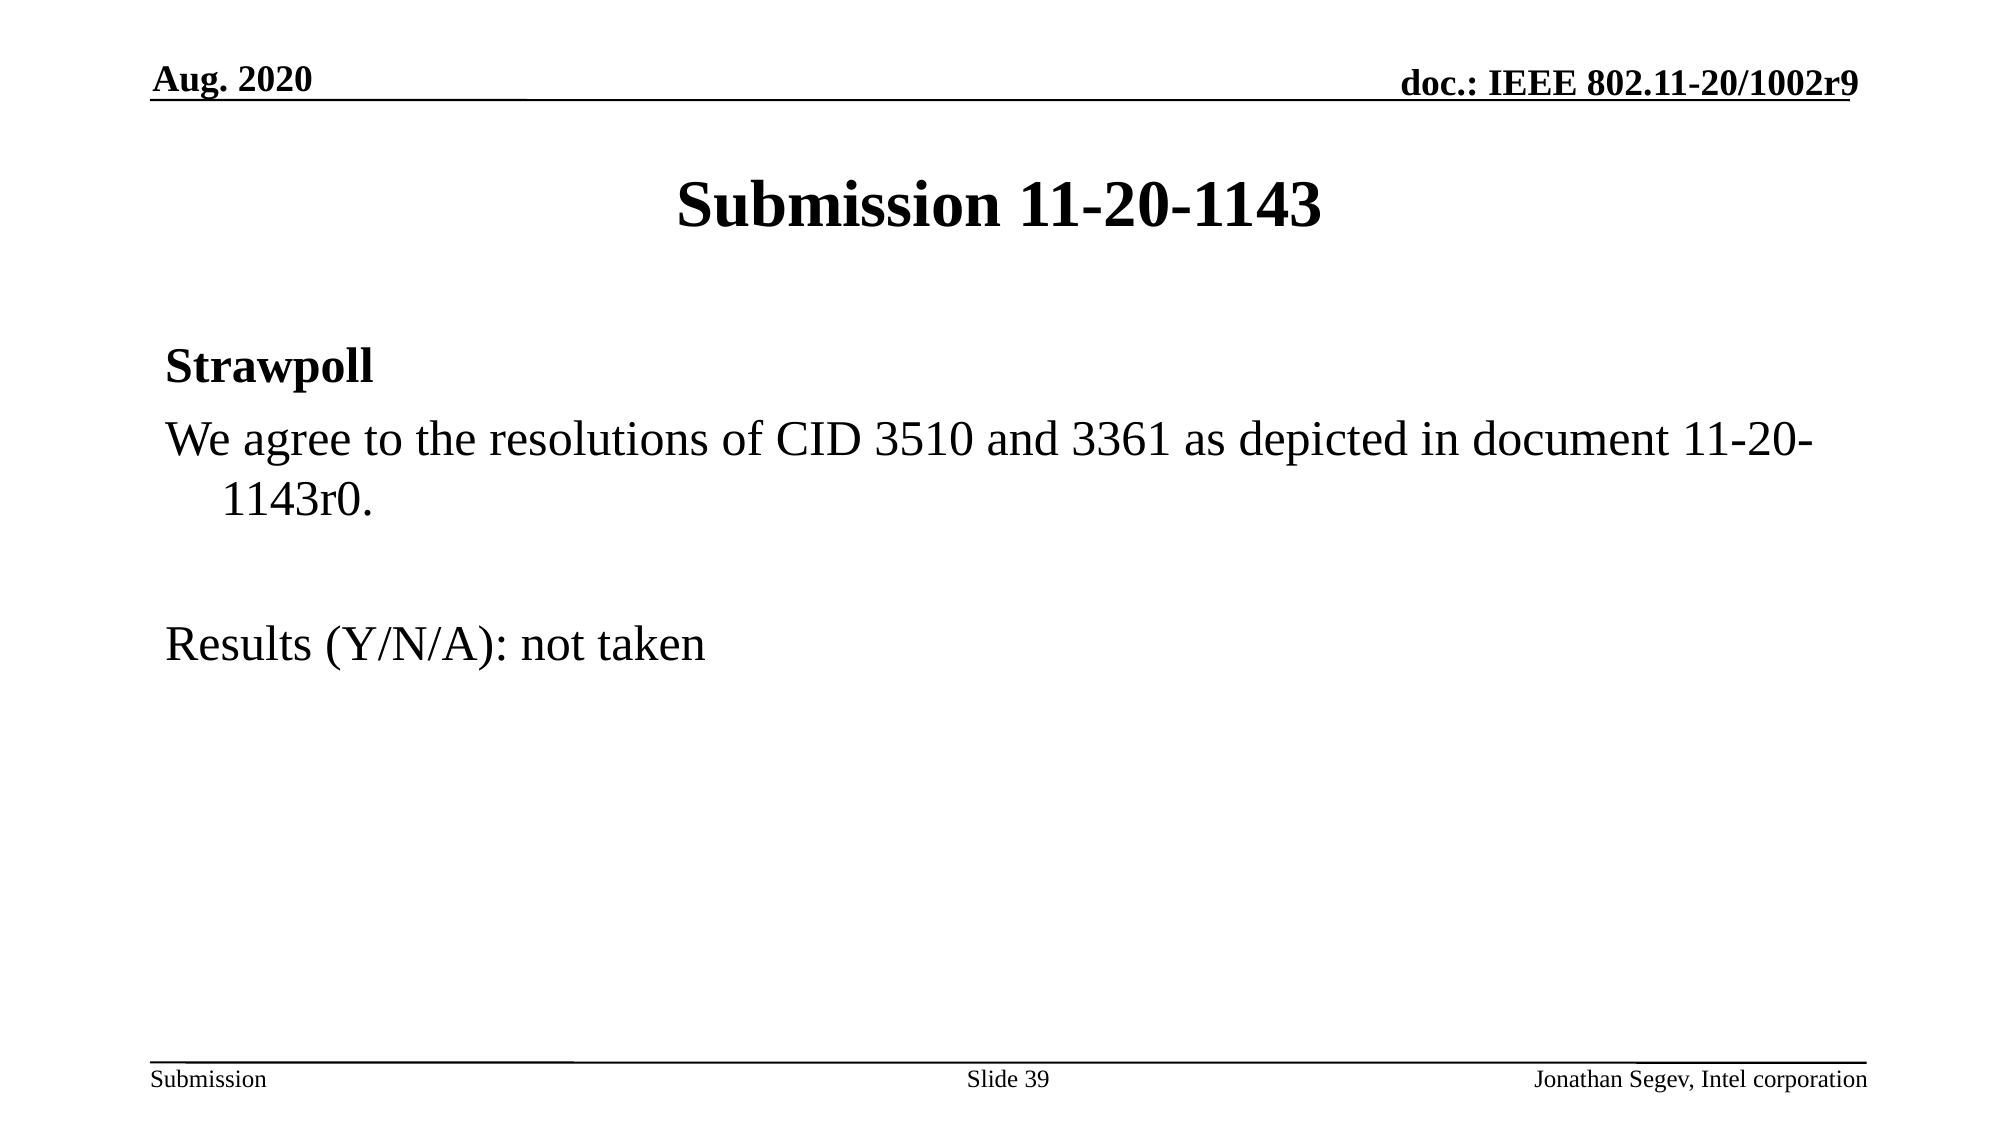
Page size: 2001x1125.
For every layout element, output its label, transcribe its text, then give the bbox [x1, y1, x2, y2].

slide_number Slide 39 [950, 1061, 1067, 1123]
footer Jonathan Segev, Intel corporation [1171, 1061, 1869, 1093]
list Strawpoll We agree to the resolutions of CID 3510 and 3361 as depicted in document 11-20-1143r0. Results (Y/N/A): not taken [149, 324, 1850, 1000]
title Submission 11-20-1143 [149, 112, 1850, 288]
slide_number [152, 54, 563, 100]
